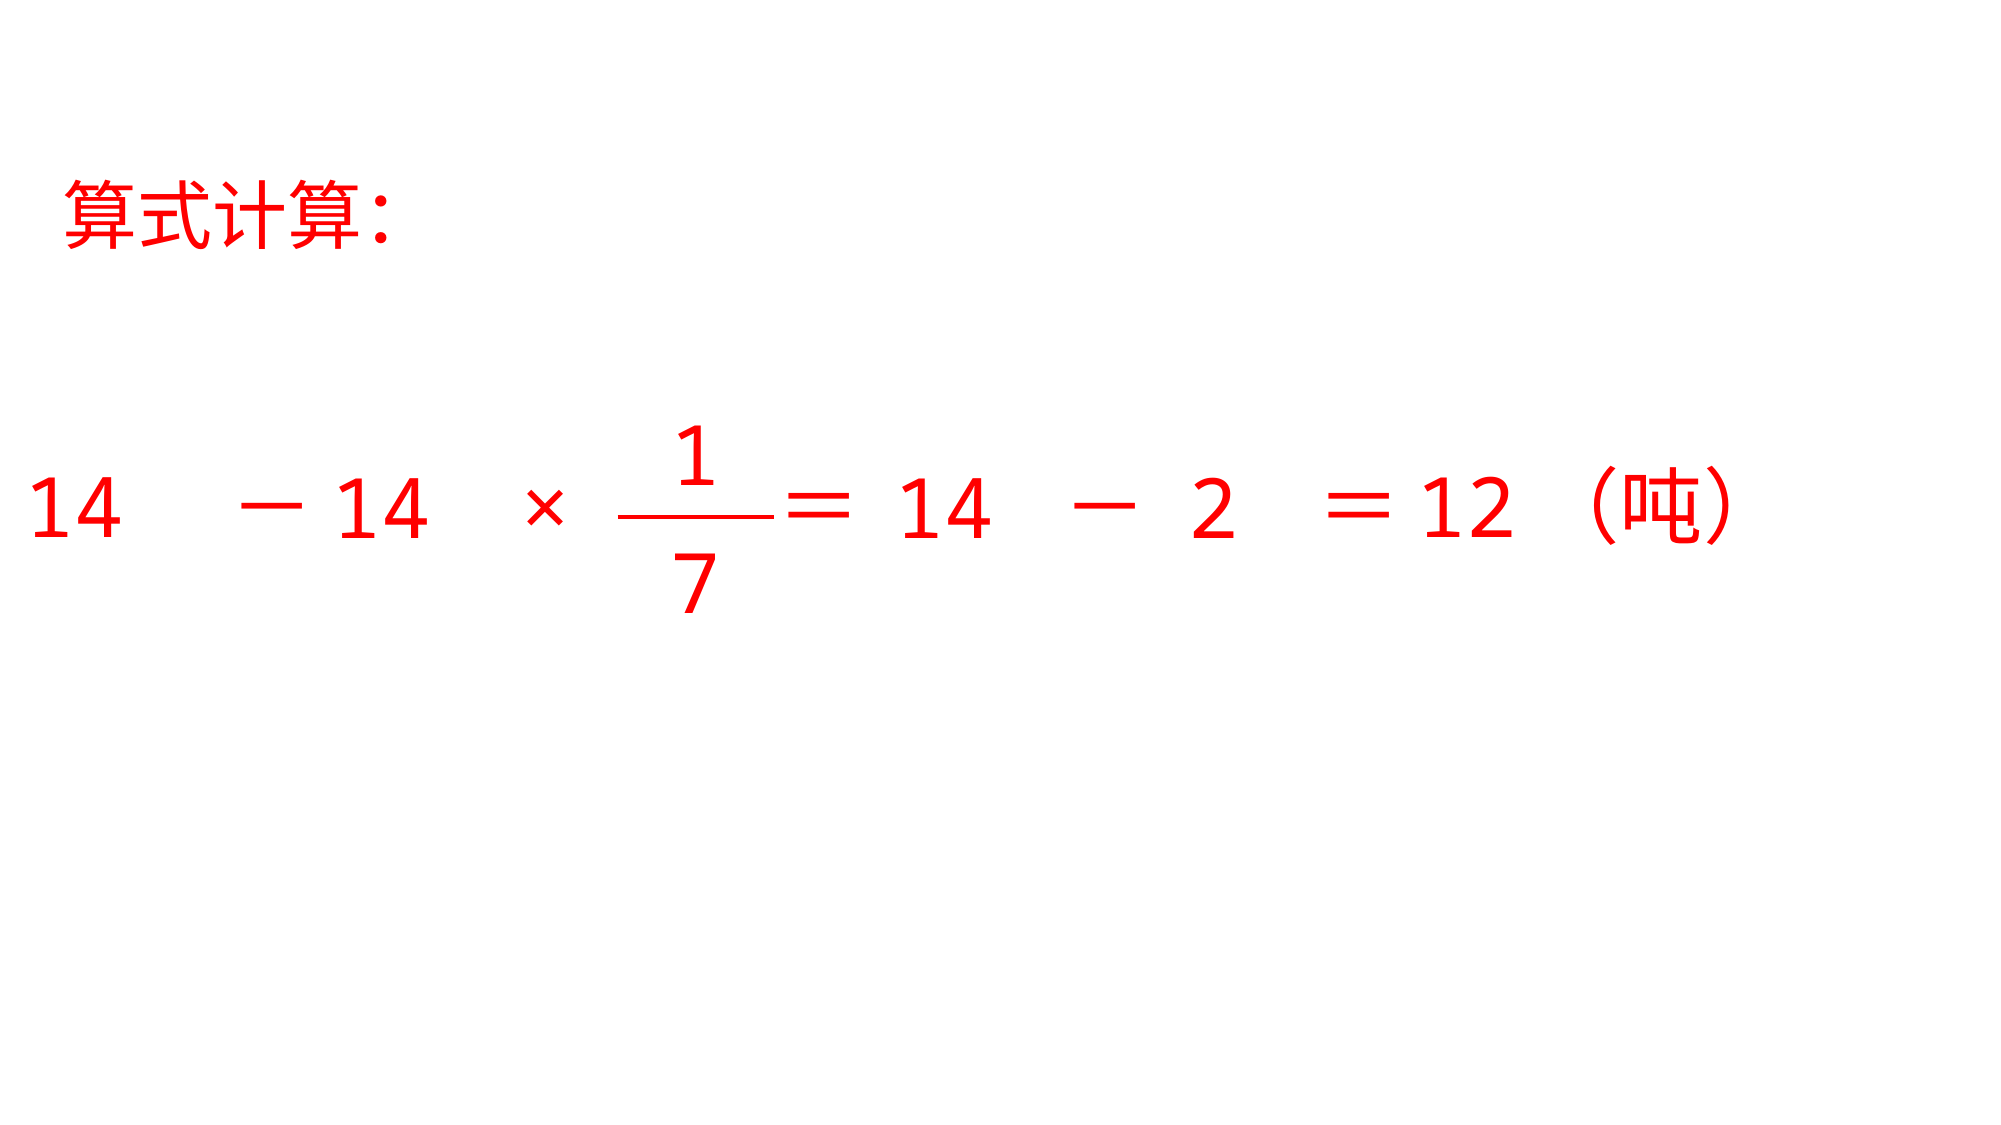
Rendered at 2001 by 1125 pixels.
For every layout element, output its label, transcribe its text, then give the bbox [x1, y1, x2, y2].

table_cell 7 [618, 519, 774, 645]
text_box 14 [9, 447, 139, 562]
text_box 14 [879, 448, 1010, 563]
text_box － [1048, 447, 1162, 562]
text_box ＝ [762, 447, 876, 562]
text_box 12（吨） [1402, 447, 1802, 562]
text_box 2 [1173, 448, 1253, 563]
text_box ＝ [1302, 447, 1402, 562]
text_box × [506, 447, 586, 562]
text_box 14 [317, 448, 447, 563]
table_header 1 [618, 389, 774, 515]
text_box 算式计算： [48, 160, 877, 266]
text_box － [215, 447, 329, 562]
